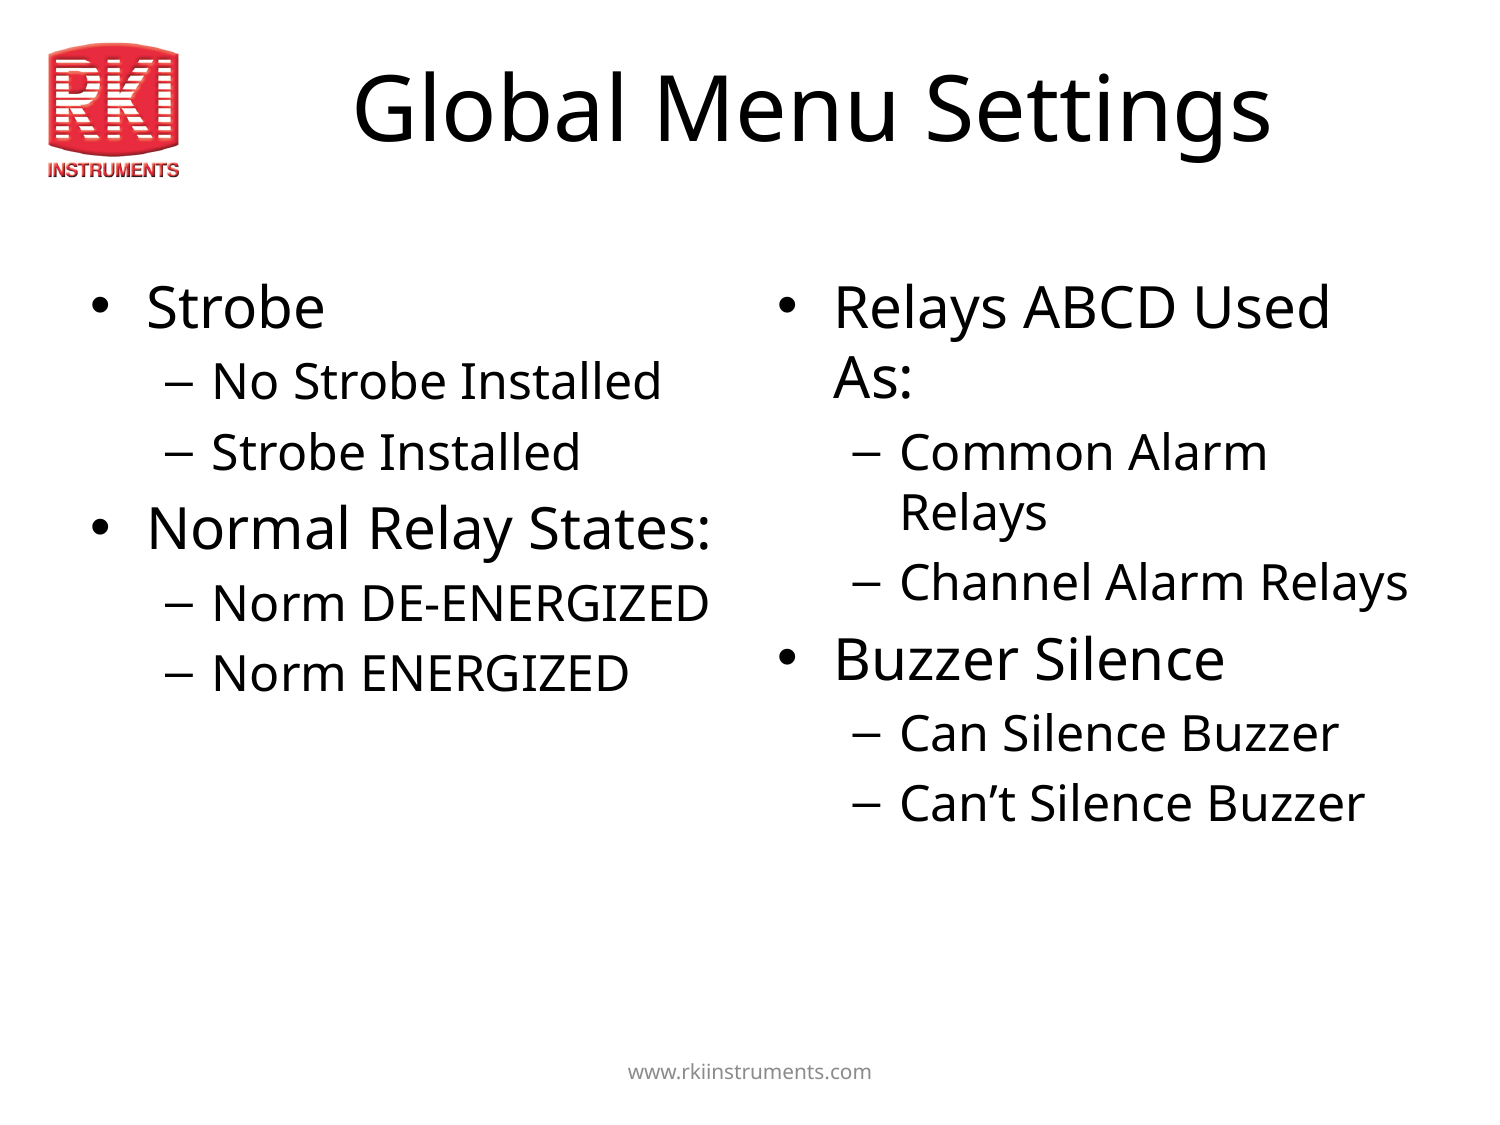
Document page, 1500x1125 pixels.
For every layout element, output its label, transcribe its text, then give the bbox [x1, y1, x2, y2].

list Relays ABCD Used As: Common Alarm Relays Channel Alarm Relays Buzzer Silence Can Silence Buzzer Can’t Silence Buzzer [762, 262, 1425, 1005]
list Strobe No Strobe Installed Strobe Installed Normal Relay States: Norm DE-ENERGIZED Norm ENERGIZED [75, 262, 738, 1005]
footer www.rkiinstruments.com [512, 1042, 988, 1103]
picture [37, 37, 188, 184]
title Global Menu Settings [175, 49, 1451, 161]
